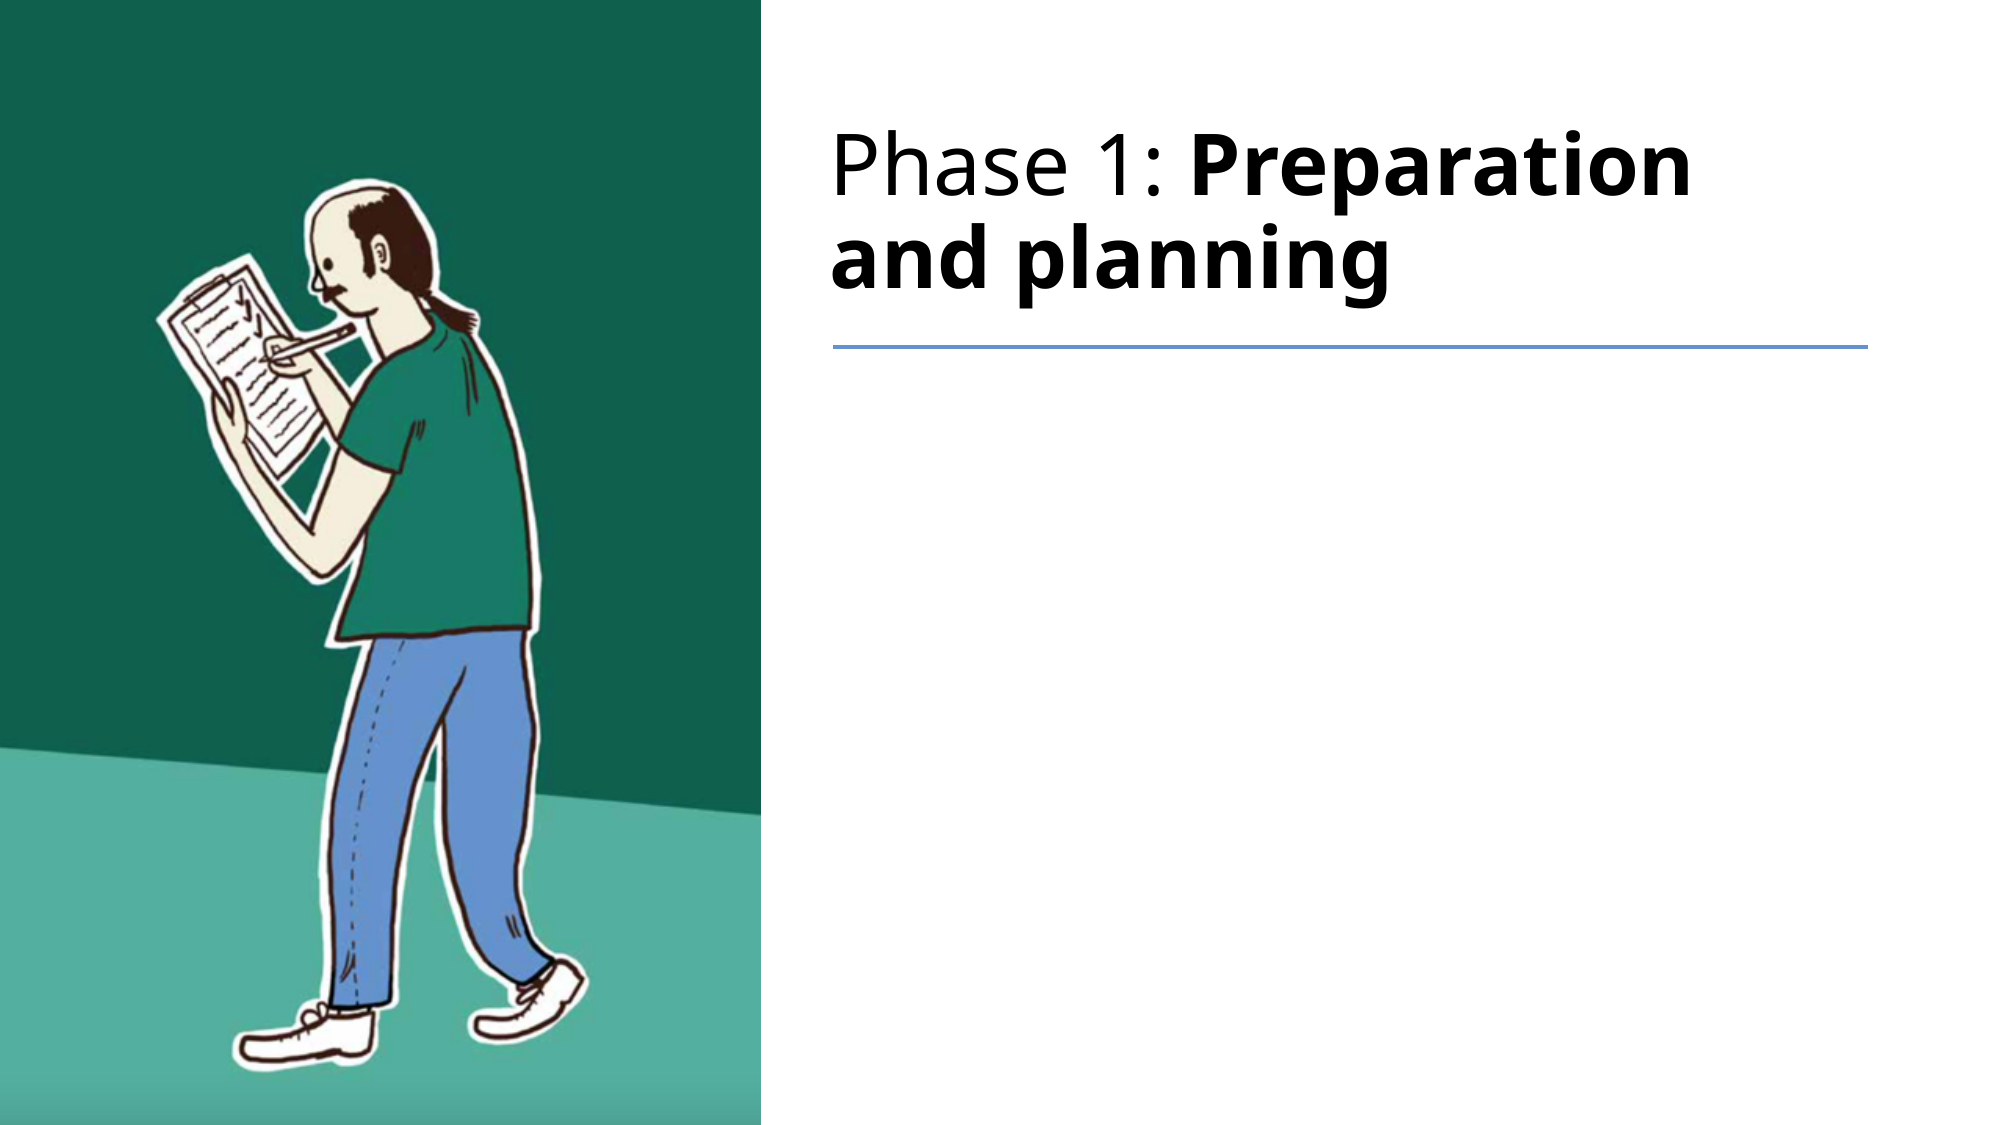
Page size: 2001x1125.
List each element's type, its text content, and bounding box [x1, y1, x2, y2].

title Phase 1: Preparation and planning [814, 103, 1895, 315]
picture [0, 0, 761, 1125]
